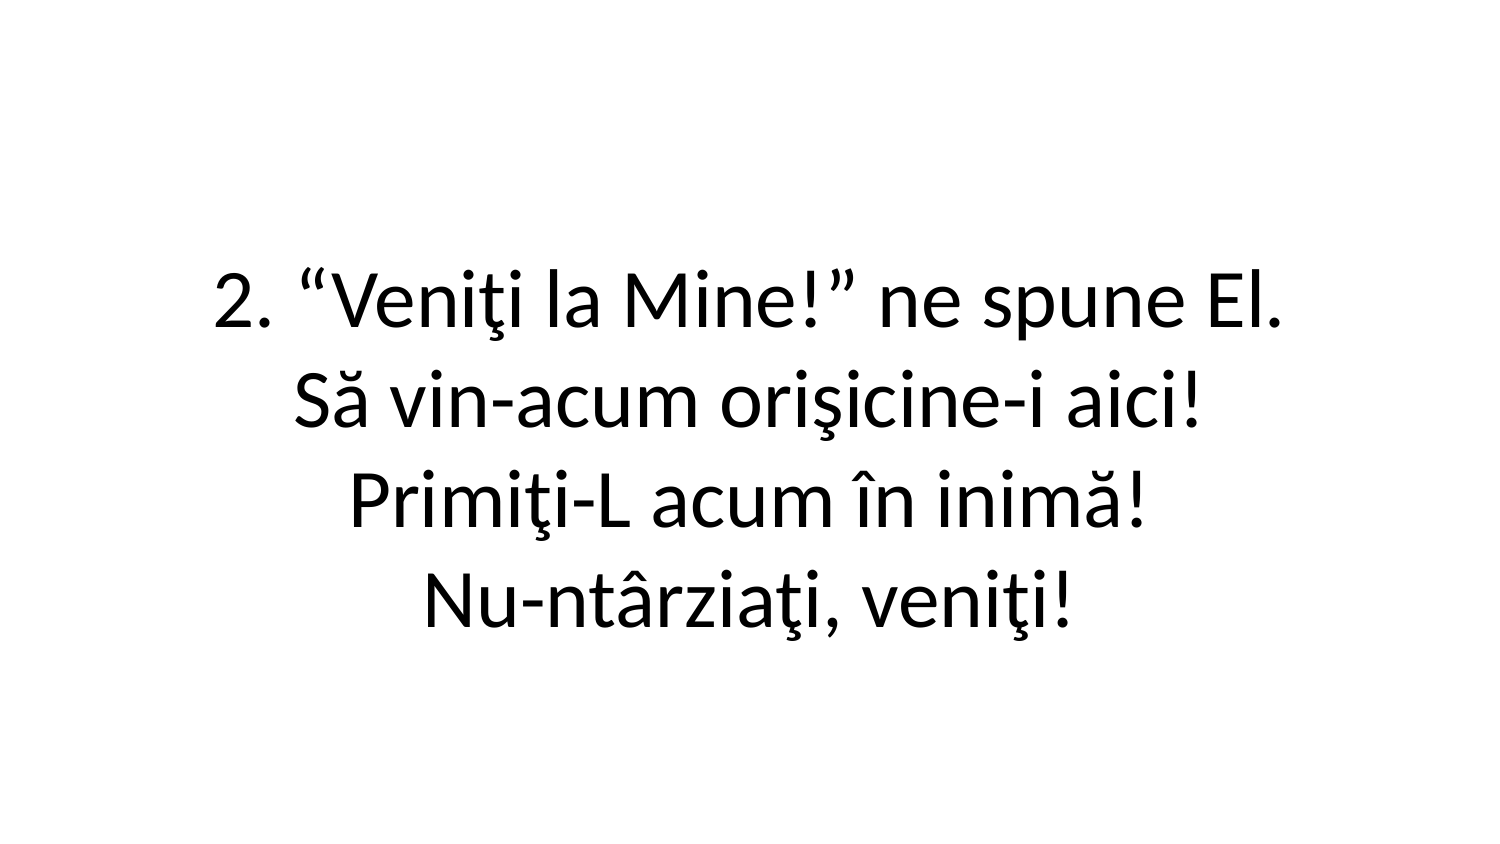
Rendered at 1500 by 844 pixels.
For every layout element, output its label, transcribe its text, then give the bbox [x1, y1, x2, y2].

text_box 2. “Veniţi la Mine!” ne spune El. Să vin-acum orişicine-i aici! Primiţi-L acum în inimă! Nu-ntârziaţi, veniţi! [197, 192, 1303, 652]
